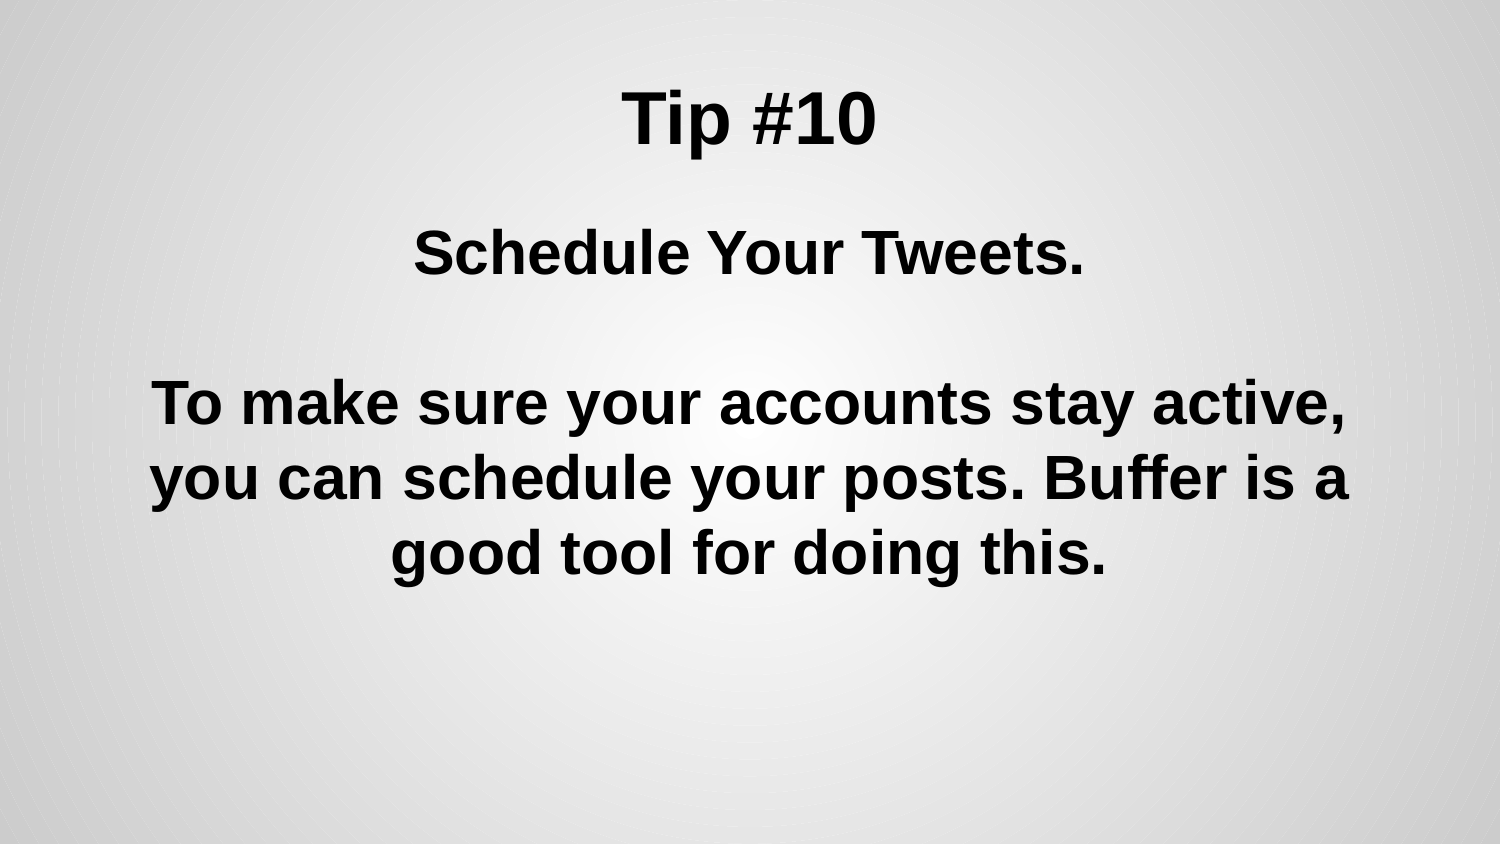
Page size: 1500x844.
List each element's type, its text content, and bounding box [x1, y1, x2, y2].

title Tip #10 [75, 33, 1425, 175]
list Schedule Your Tweets. To make sure your accounts stay active, you can schedule your posts. Buffer is a good tool for doing this. [75, 196, 1425, 808]
